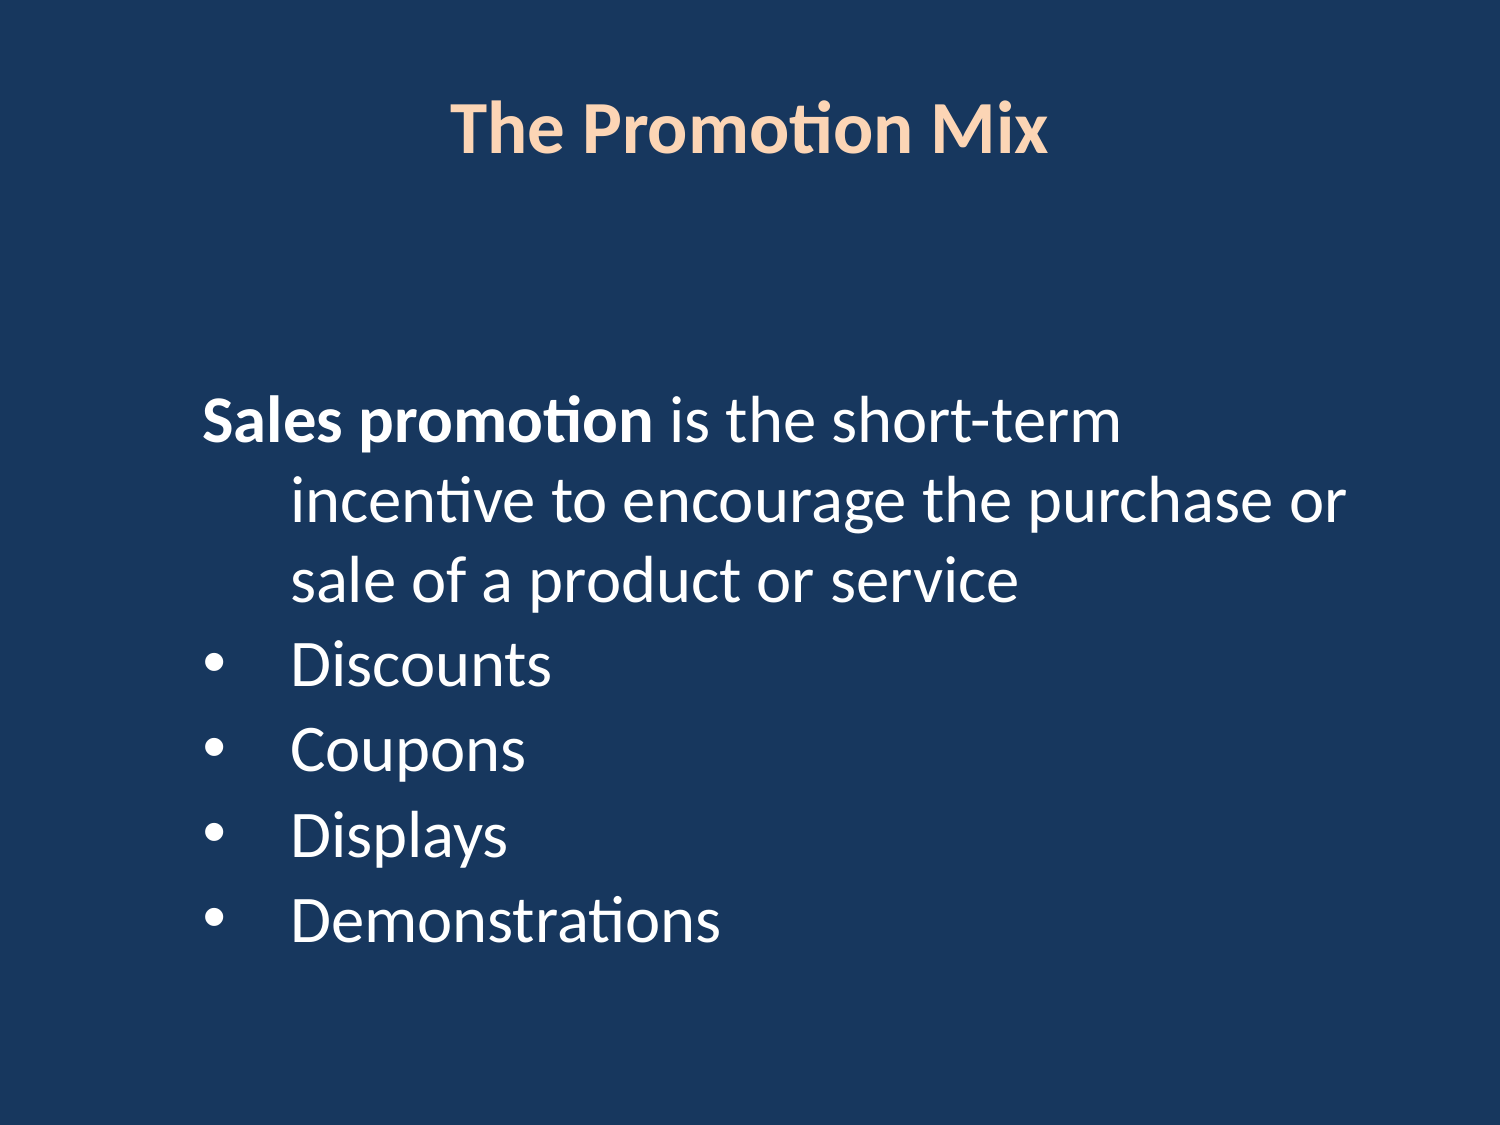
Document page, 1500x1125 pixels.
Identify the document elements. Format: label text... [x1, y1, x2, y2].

list Sales promotion is the short-term incentive to encourage the purchase or sale of a product or service Discounts Coupons Displays Demonstrations [187, 324, 1388, 1000]
title The Promotion Mix [112, 37, 1388, 225]
